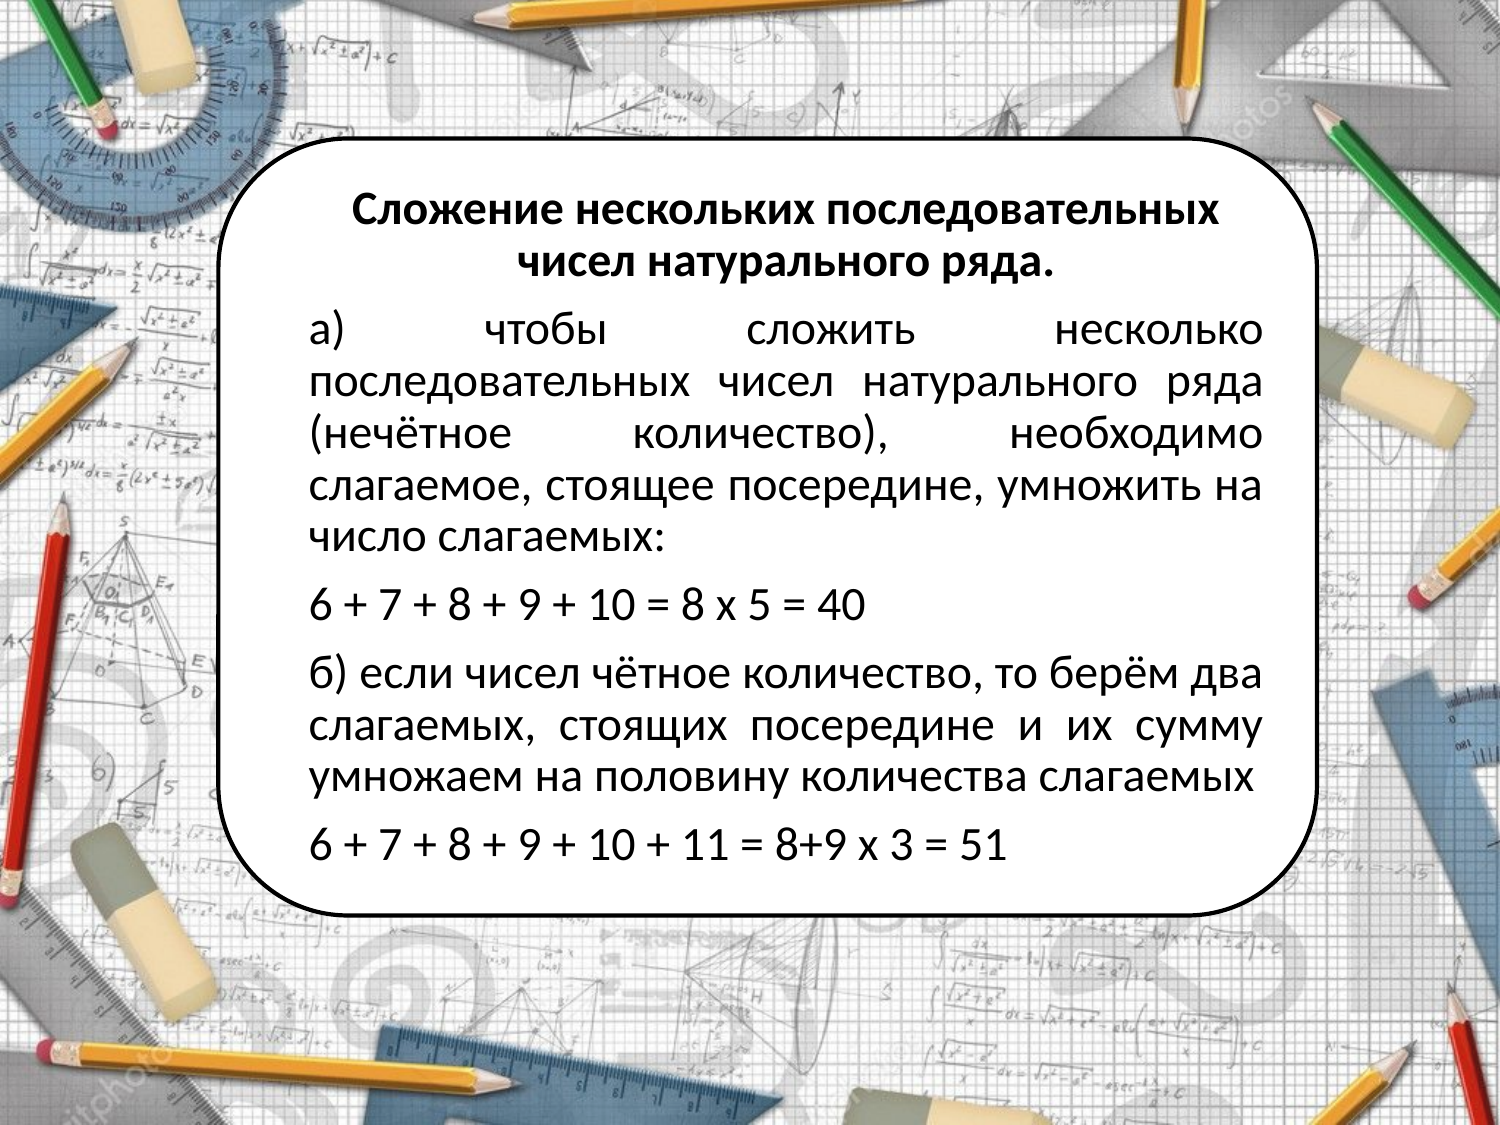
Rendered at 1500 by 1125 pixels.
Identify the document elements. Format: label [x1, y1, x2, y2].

text_box [218, 101, 1318, 953]
picture [0, 0, 1500, 1125]
